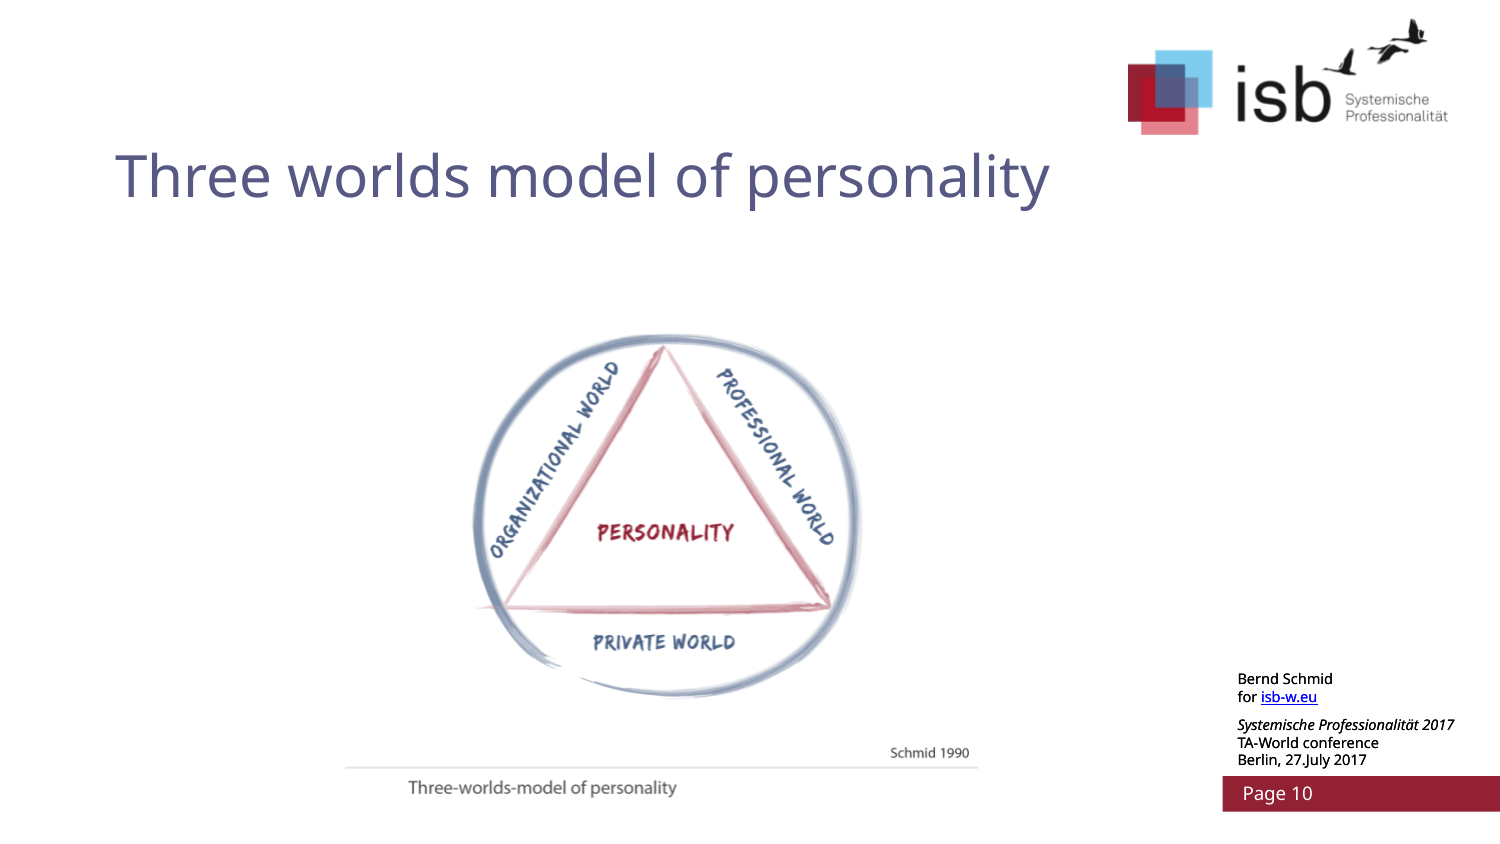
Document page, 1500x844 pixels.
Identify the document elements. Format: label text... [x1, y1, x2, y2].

text_box Bernd Schmid for isb-w.eu Systemische Professionalität 2017 TA-World conference Berlin, 27.July 2017 [1222, 543, 1500, 776]
picture [1128, 14, 1461, 139]
slide_number Page 10 [1222, 776, 1500, 812]
title Three worlds model of personality [100, 67, 1223, 281]
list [328, 279, 994, 812]
